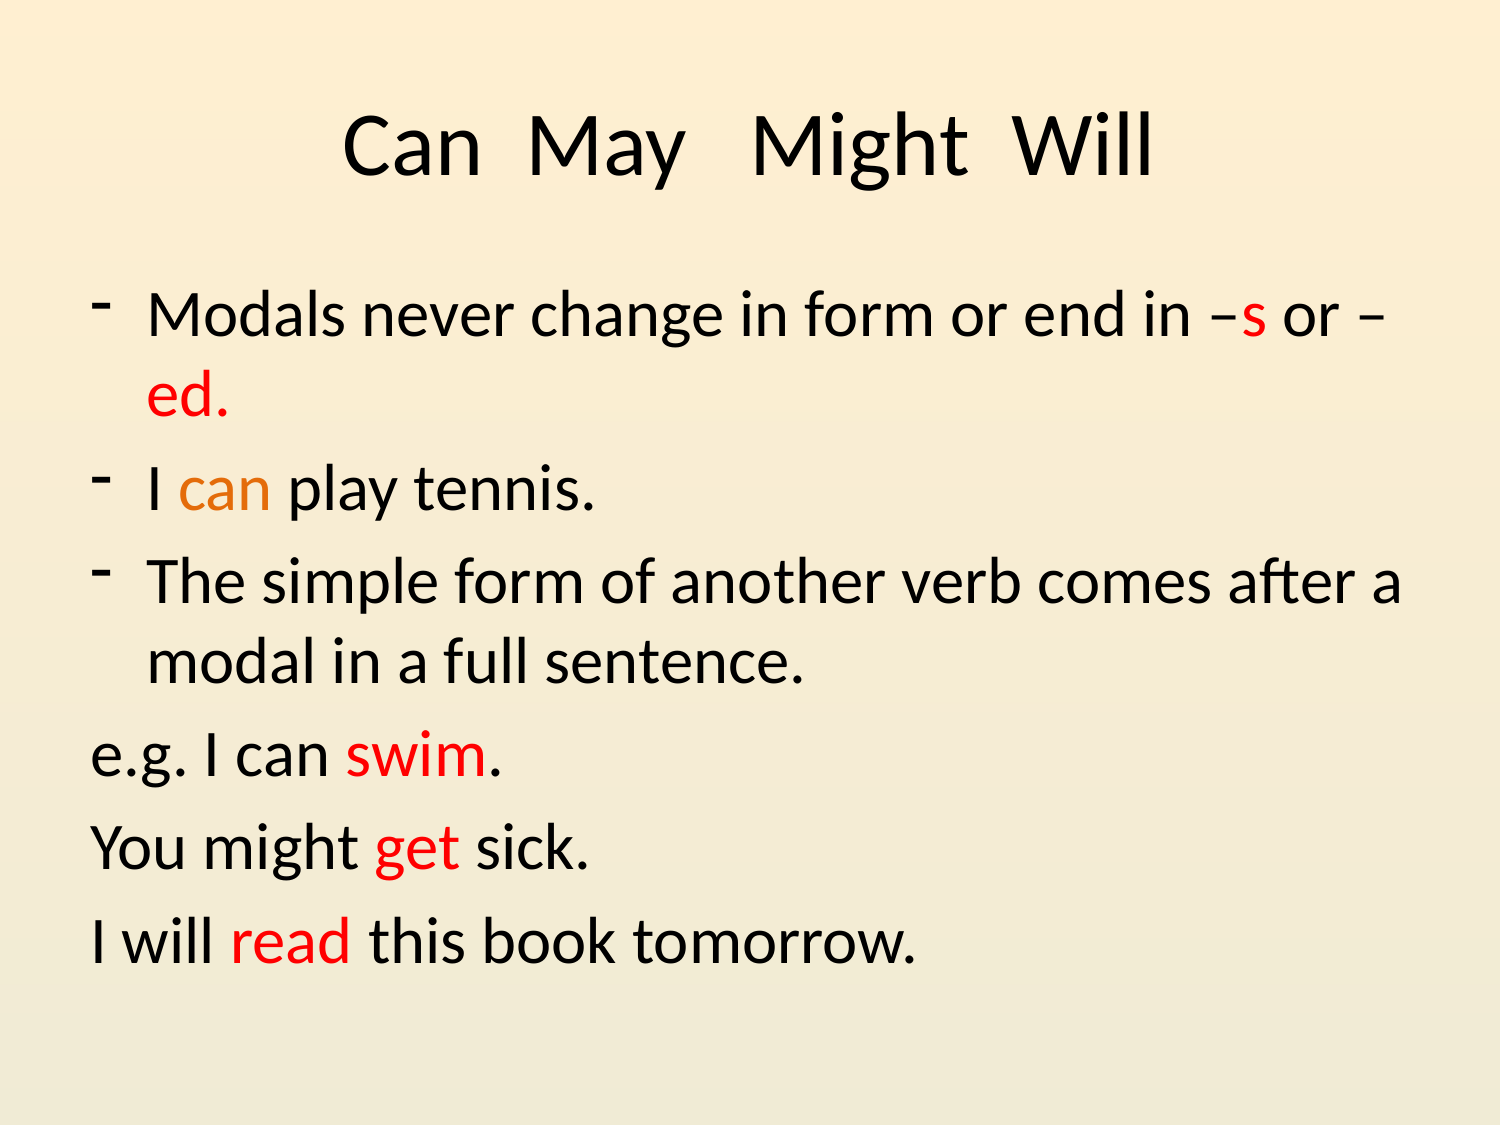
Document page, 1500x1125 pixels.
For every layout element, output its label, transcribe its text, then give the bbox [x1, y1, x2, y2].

title Can May Might Will [75, 45, 1425, 233]
list Modals never change in form or end in –s or –ed. I can play tennis. The simple form of another verb comes after a modal in a full sentence. e.g. I can swim. You might get sick. I will read this book tomorrow. [75, 262, 1425, 1005]
